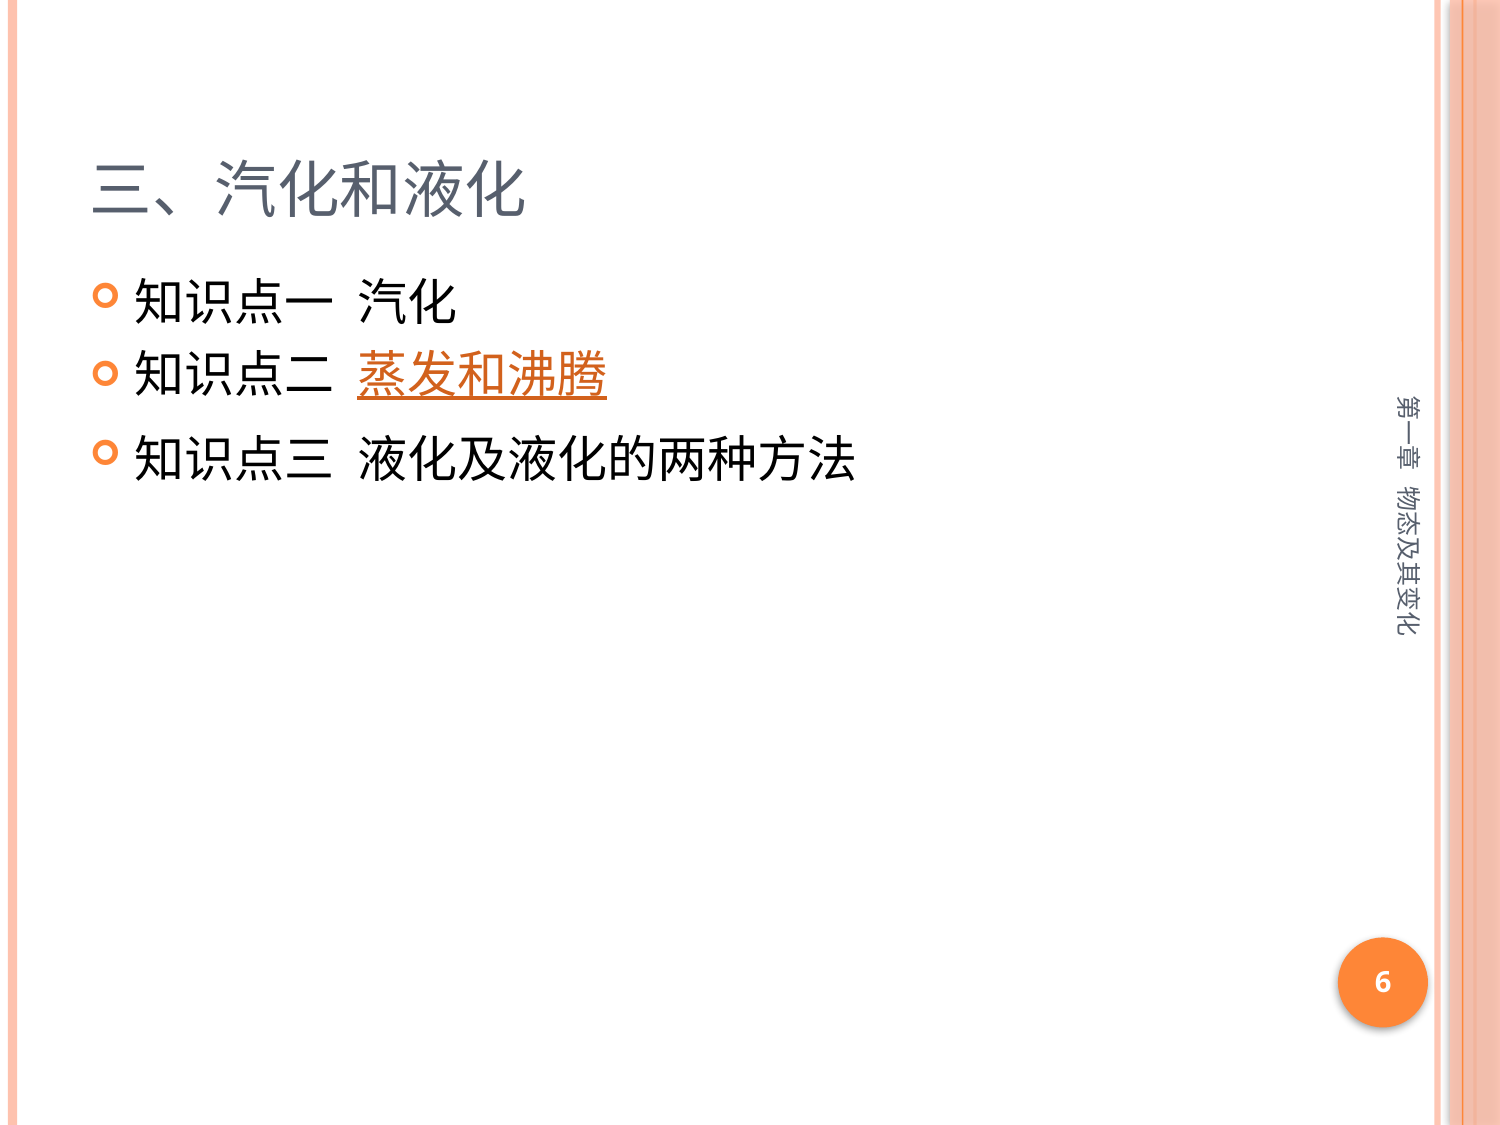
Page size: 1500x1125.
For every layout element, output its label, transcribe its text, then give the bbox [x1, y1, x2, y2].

slide_number 6 [1333, 940, 1434, 1027]
list 知识点一 汽化 知识点二 蒸发和沸腾 知识点三 液化及液化的两种方法 [75, 262, 1300, 1062]
title 三、汽化和液化 [75, 45, 1300, 233]
footer 第一章 物态及其变化 [1379, 380, 1440, 906]
